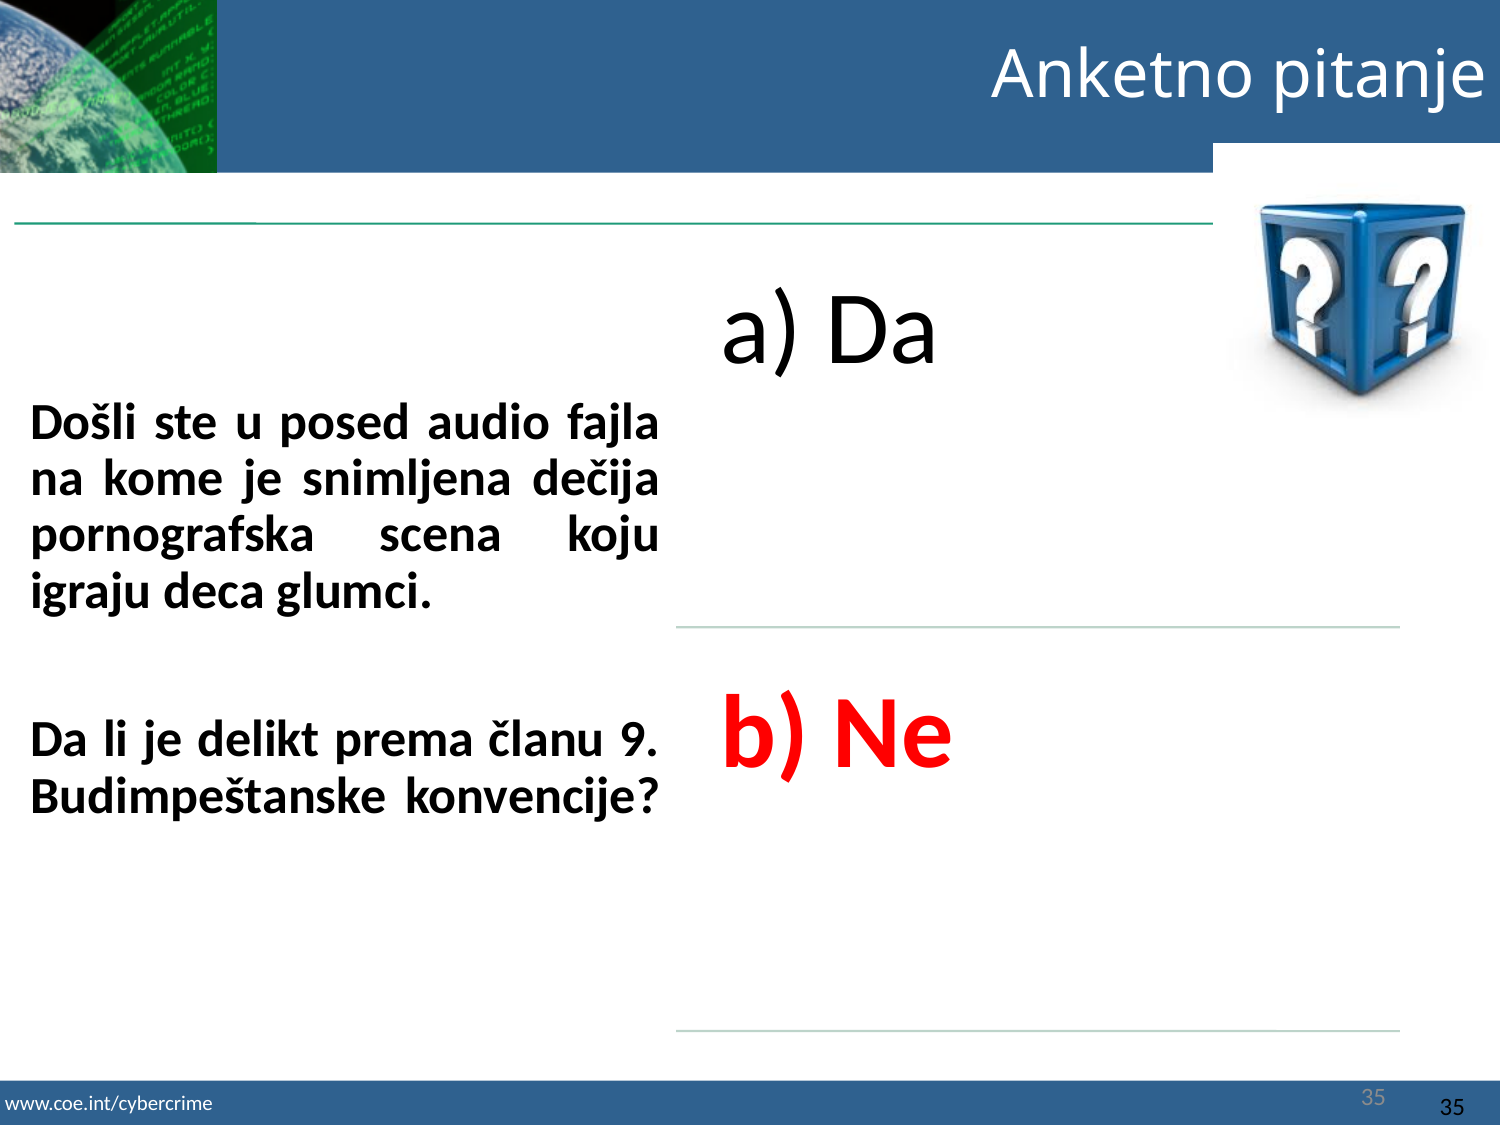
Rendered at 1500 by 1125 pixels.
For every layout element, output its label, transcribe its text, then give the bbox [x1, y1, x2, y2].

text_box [14, 223, 1402, 1053]
picture [0, 1, 217, 173]
text_box 35 [1399, 1069, 1480, 1125]
text_box Anketno pitanje [250, 23, 1500, 119]
picture [1213, 143, 1500, 434]
slide_number 35 [1051, 1065, 1402, 1125]
